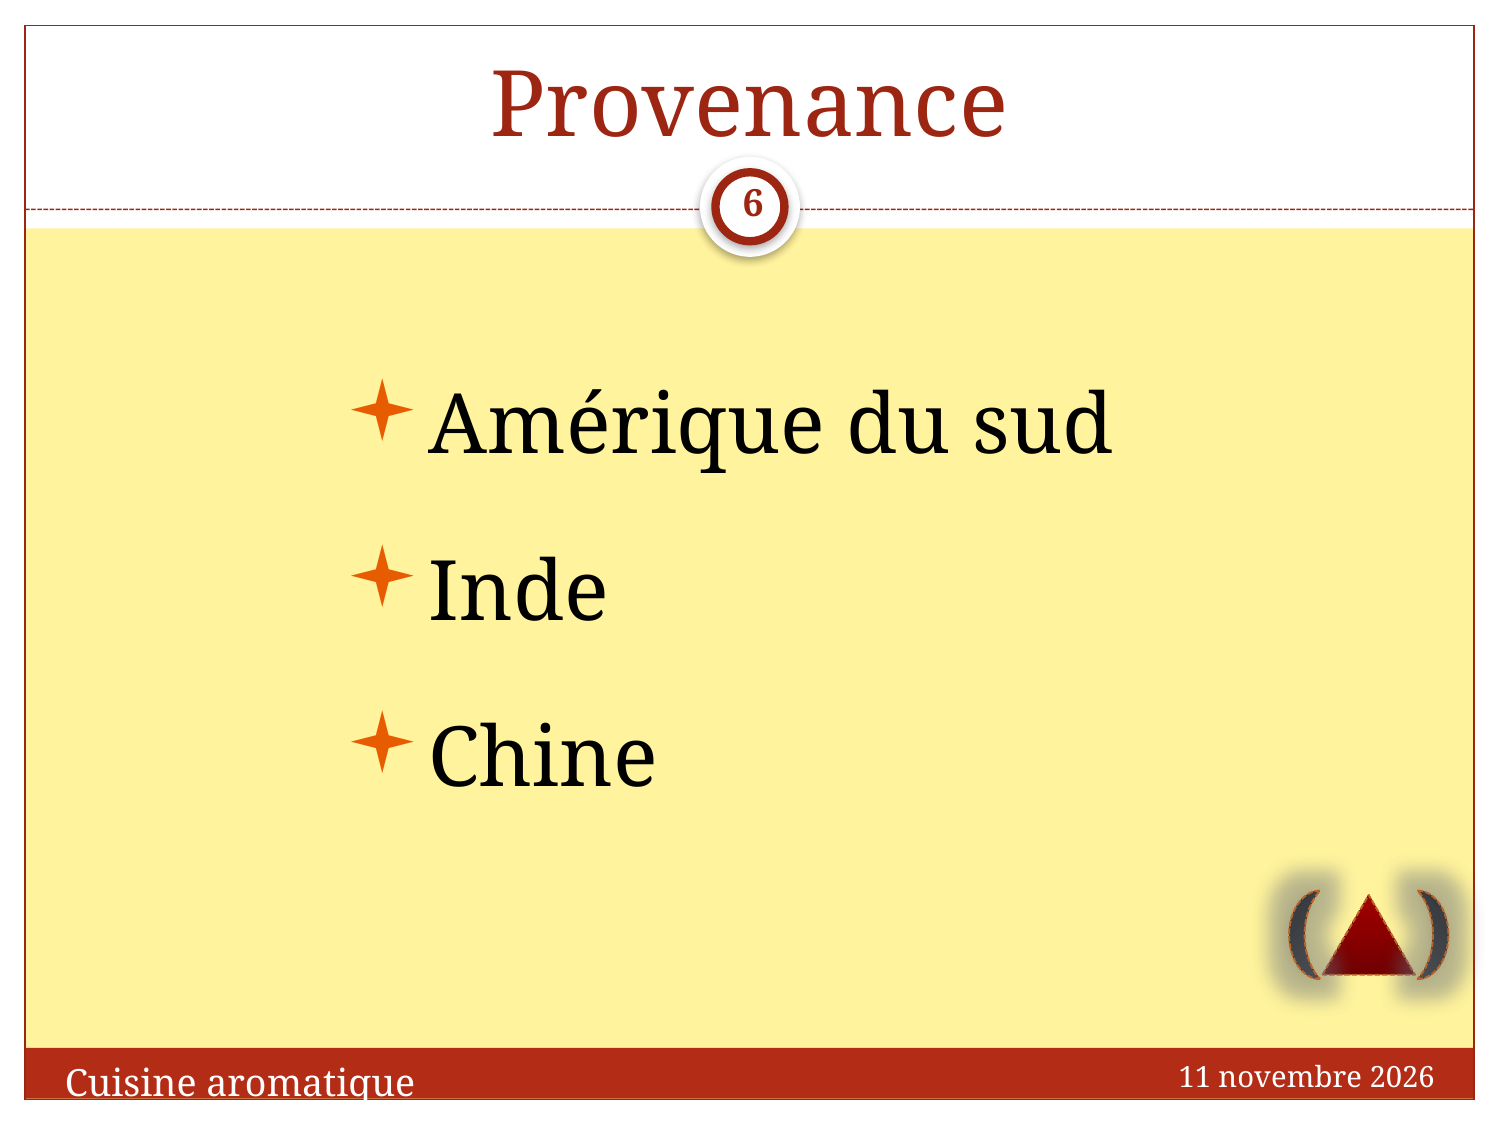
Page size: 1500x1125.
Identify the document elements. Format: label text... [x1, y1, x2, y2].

slide_number 6 [715, 168, 791, 241]
footer Cuisine aromatique [50, 1051, 638, 1112]
slide_number mars 09 [950, 1050, 1450, 1111]
list Amérique du sud Inde Chine [331, 312, 1169, 813]
title Provenance [49, 37, 1450, 162]
